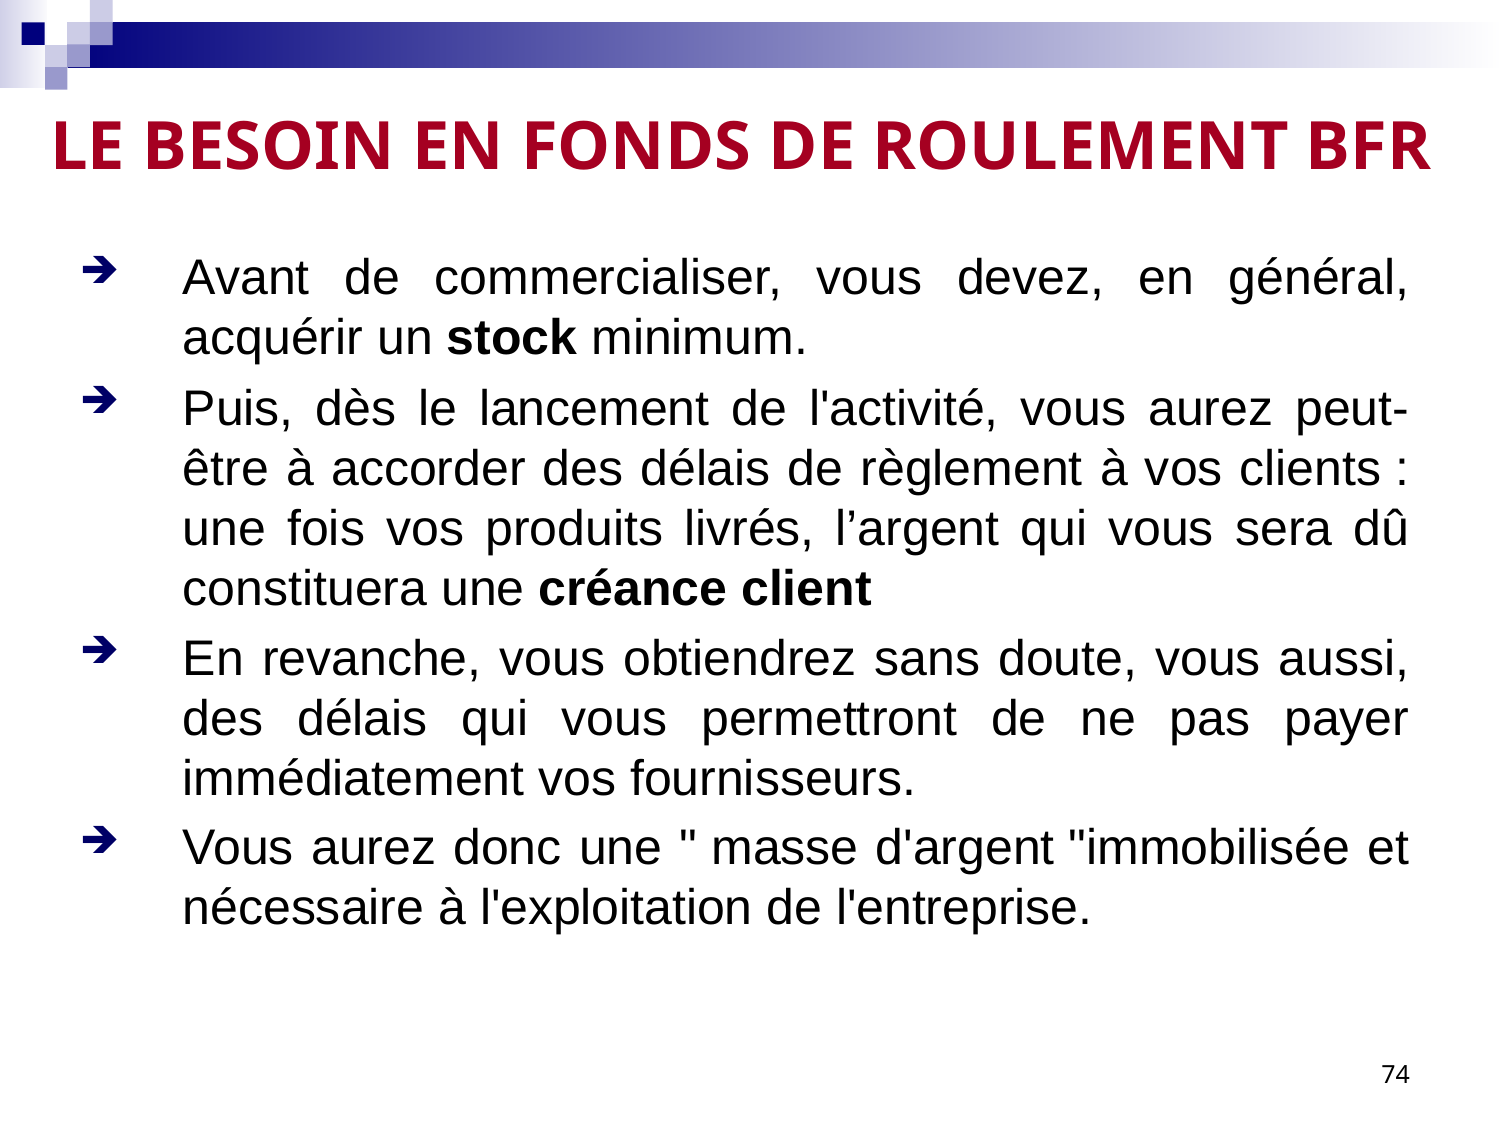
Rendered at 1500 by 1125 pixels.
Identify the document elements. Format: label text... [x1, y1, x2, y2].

slide_number 74 [1074, 1025, 1425, 1100]
title LE BESOIN EN FONDS DE ROULEMENT BFR [0, 65, 1500, 220]
list Avant de commercialiser, vous devez, en général, acquérir un stock minimum. Puis, dès le lancement de l'activité, vous aurez peut-être à accorder des délais de règlement à vos clients : une fois vos produits livrés, l’argent qui vous sera dû constituera une créance client En revanche, vous obtiendrez sans doute, vous aussi, des délais qui vous permettront de ne pas payer immédiatement vos fournisseurs. Vous aurez donc une " masse d'argent "immobilisée et nécessaire à l'exploitation de l'entreprise. [64, 237, 1425, 1000]
